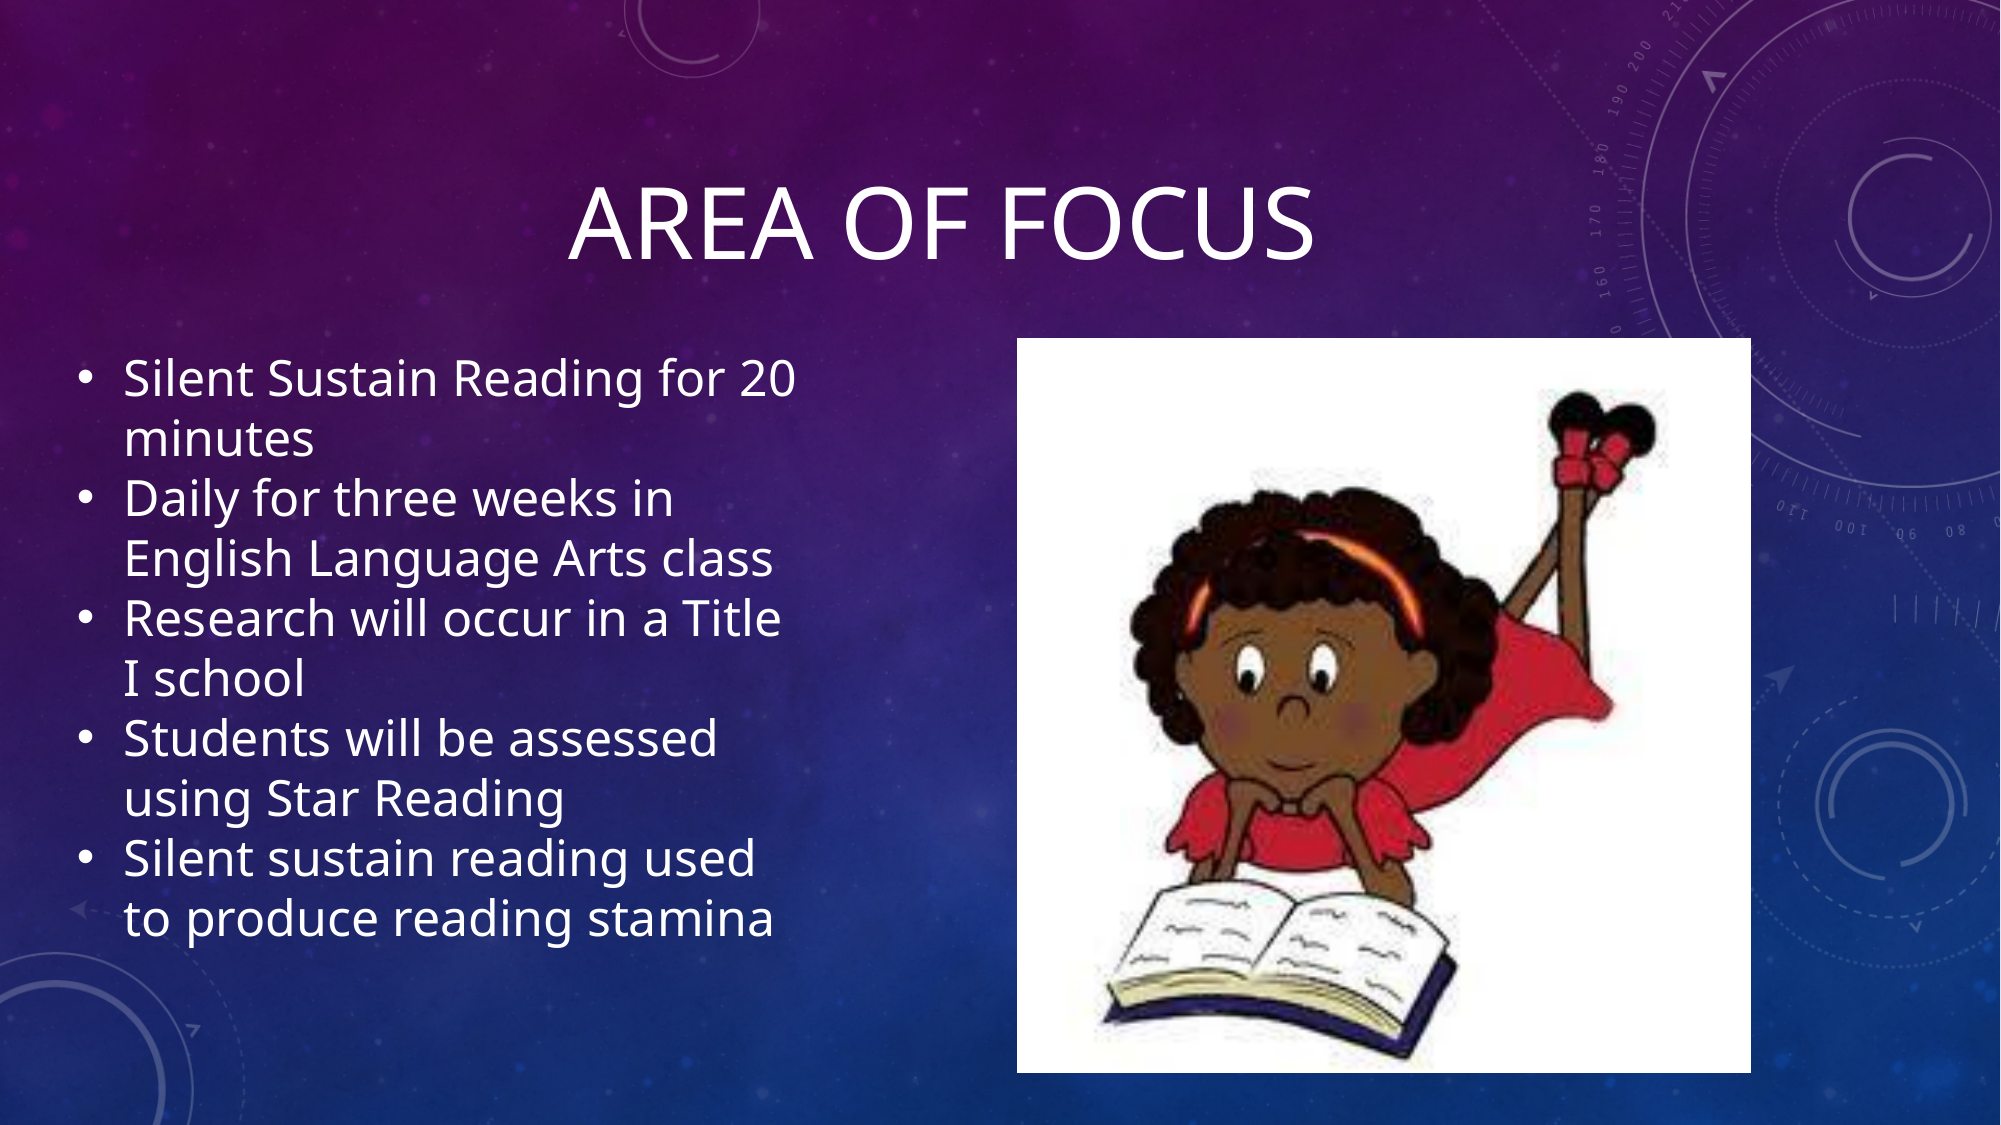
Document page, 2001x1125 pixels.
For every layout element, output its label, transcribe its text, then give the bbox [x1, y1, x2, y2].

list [1017, 338, 1752, 1073]
title Area of Focus [112, 99, 1775, 339]
text_box Silent Sustain Reading for 20 minutes Daily for three weeks in English Language Arts class Research will occur in a Title I school Students will be assessed using Star Reading Silent sustain reading used to produce reading stamina [62, 338, 815, 999]
picture [0, 0, 2001, 1125]
